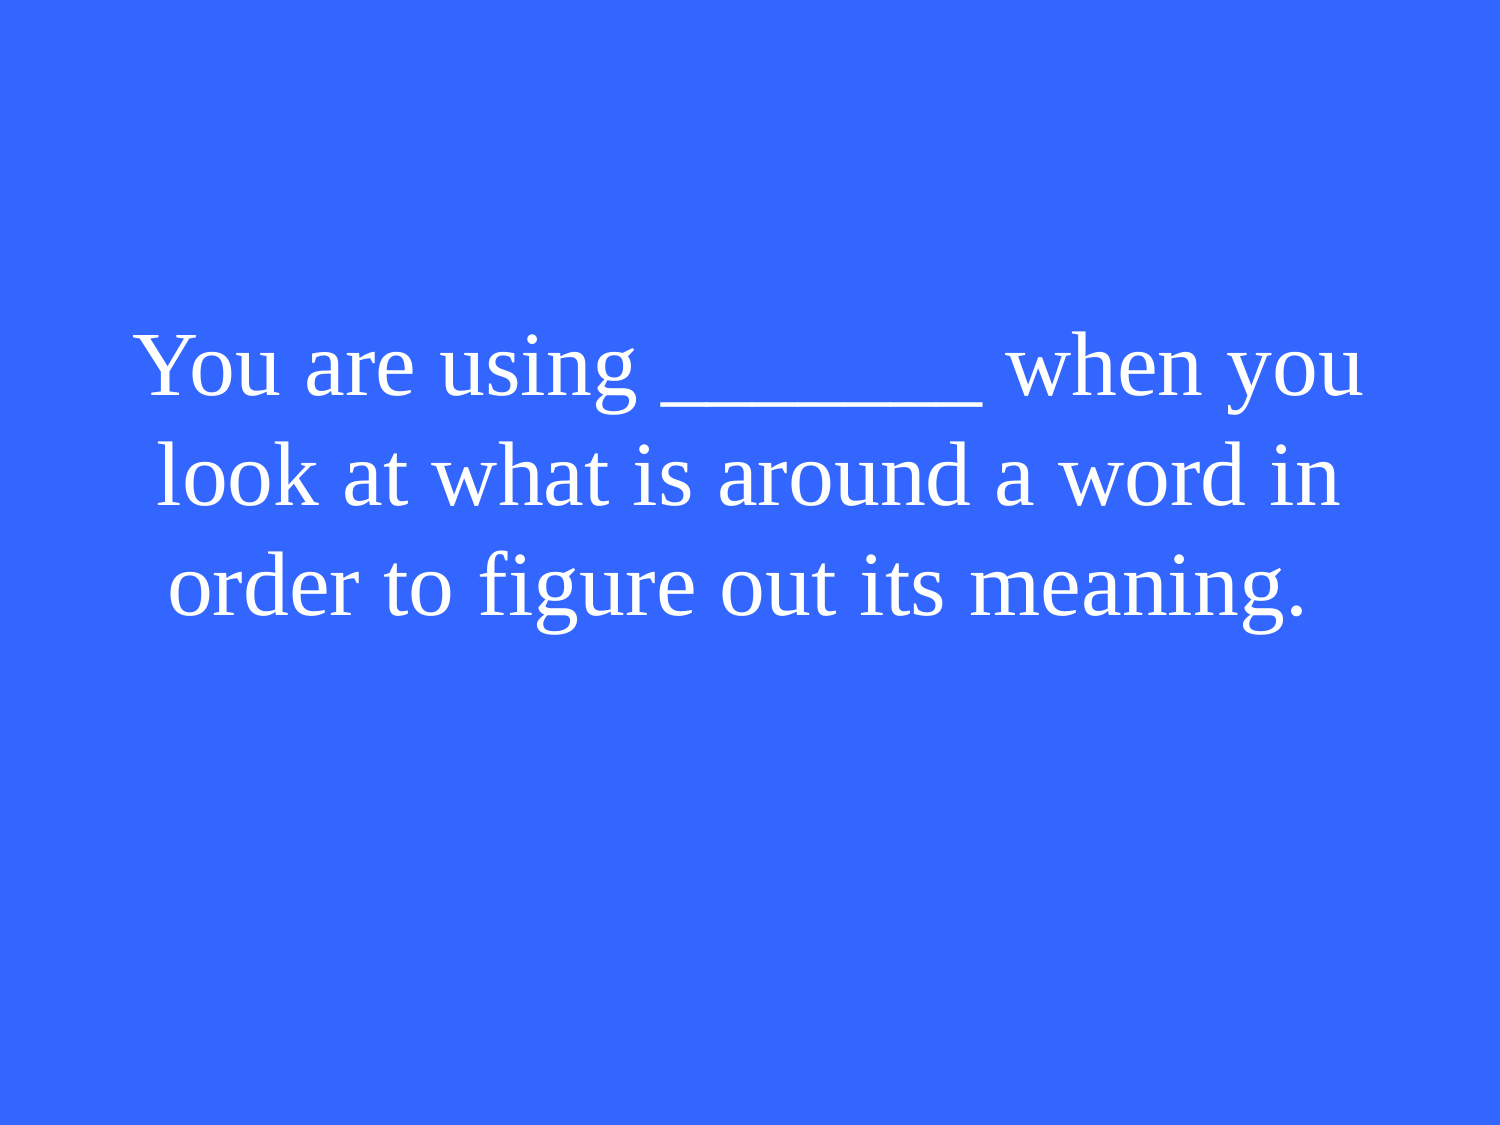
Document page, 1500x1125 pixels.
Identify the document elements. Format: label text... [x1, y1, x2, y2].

title You are using _______ when you look at what is around a word in order to figure out its meaning. [112, 374, 1388, 563]
